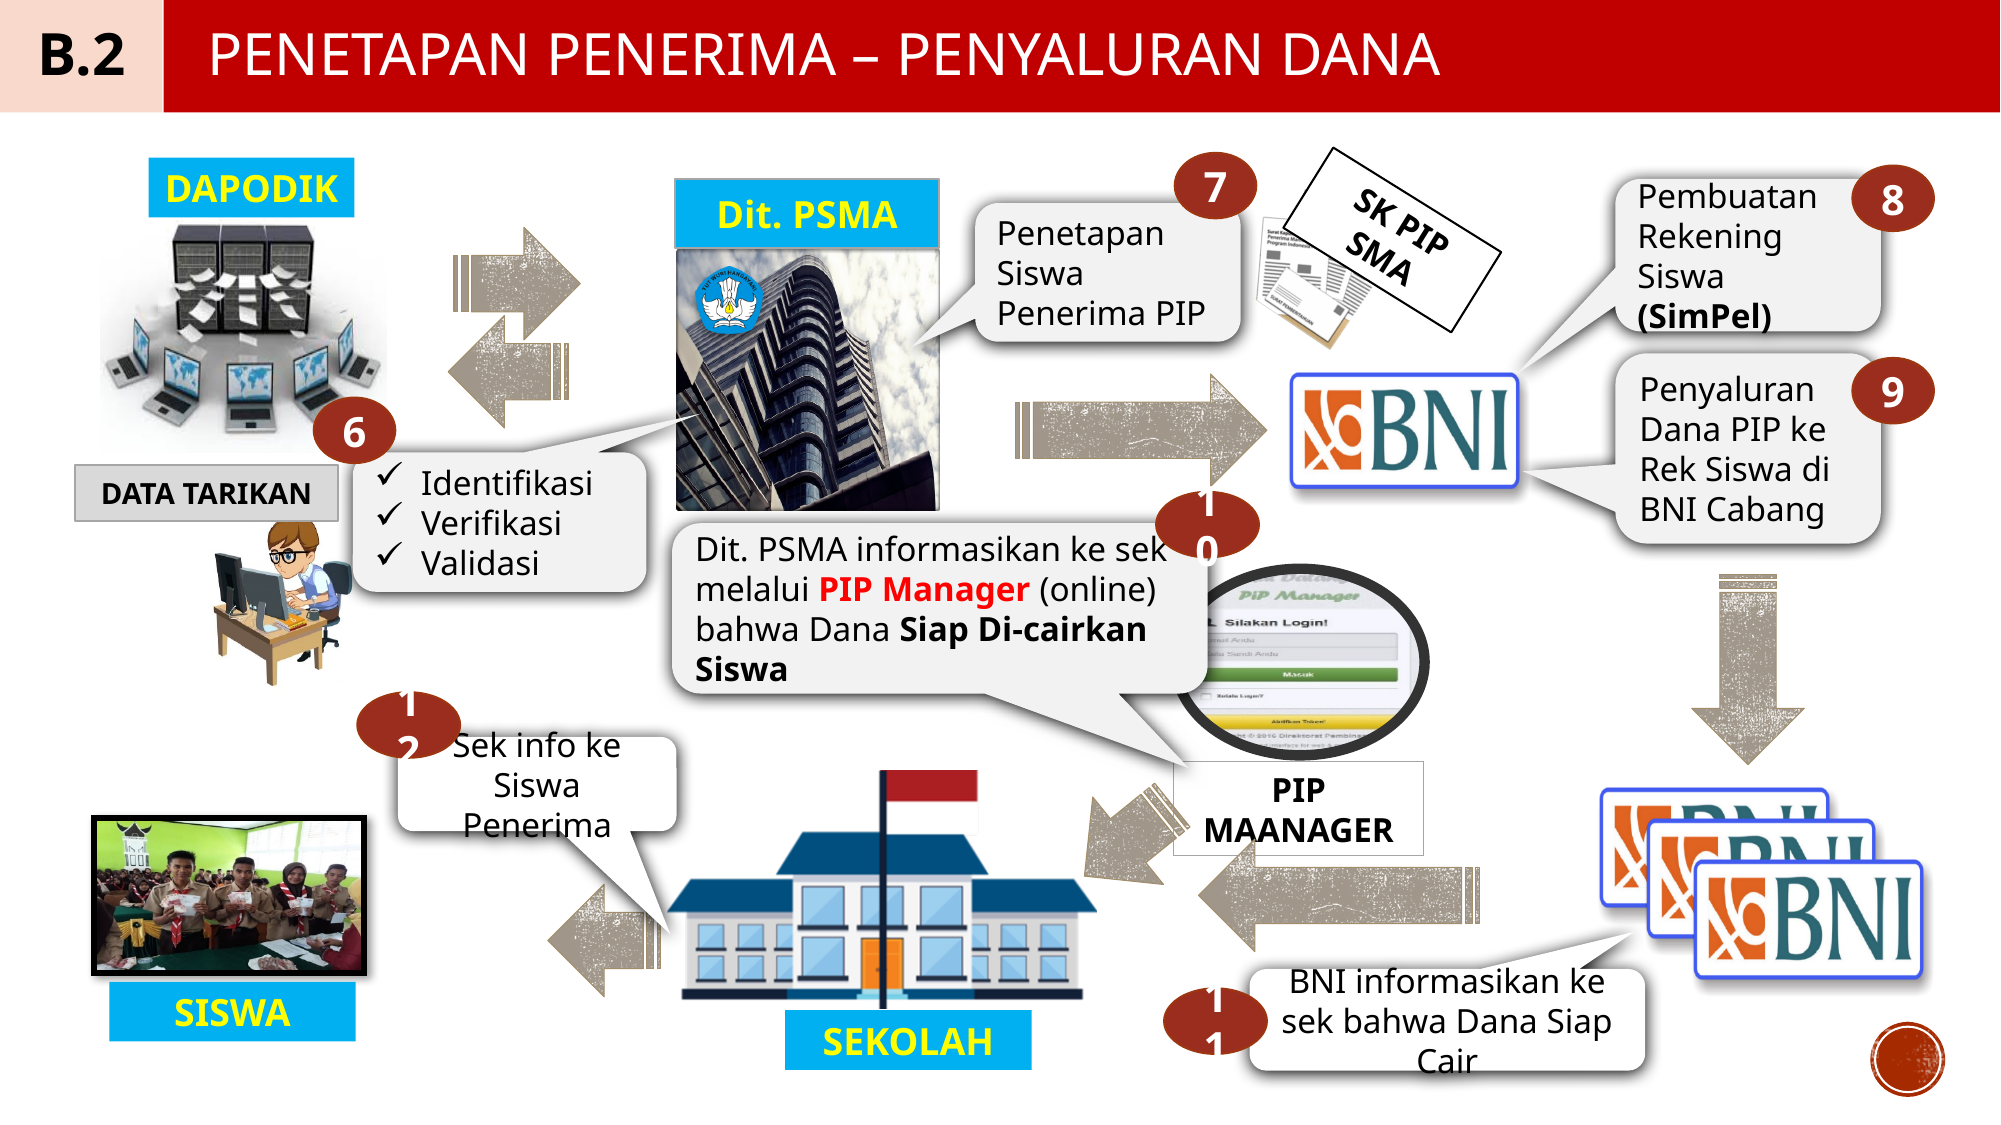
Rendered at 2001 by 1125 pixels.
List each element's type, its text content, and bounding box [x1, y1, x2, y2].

text_box BNI informasikan ke sek bahwa Dana Siap Cair [1248, 940, 1647, 1072]
text_box [1465, 867, 1473, 924]
text_box [646, 935, 654, 969]
text_box [1032, 373, 1268, 487]
text_box SISWA [109, 981, 356, 1042]
picture [1597, 787, 1840, 925]
text_box [447, 314, 551, 429]
text_box [461, 255, 469, 312]
text_box [1719, 574, 1777, 579]
text_box [1015, 402, 1020, 459]
text_box [1022, 402, 1030, 459]
text_box 12 [356, 691, 462, 759]
text_box DAPODIK [148, 157, 355, 204]
text_box [1475, 867, 1480, 924]
text_box SK PIP SMA [1310, 146, 1393, 183]
text_box [1691, 591, 1805, 765]
picture [177, 505, 389, 699]
text_box [471, 226, 581, 341]
text_box [1719, 581, 1777, 589]
text_box DATA TARIKAN [74, 464, 339, 522]
text_box 11 [1163, 987, 1268, 1055]
text_box Pembuatan Rekening Siswa (SimPel) [1517, 177, 1882, 372]
text_box SK PIP SMA [1395, 184, 1503, 334]
text_box Dit. PSMA [674, 178, 940, 249]
text_box Sek info ke Siswa Penerima [396, 735, 678, 933]
picture [1239, 152, 1393, 367]
text_box B.2 [0, 0, 163, 113]
text_box 8 [1851, 164, 1935, 233]
text_box 7 [1173, 151, 1258, 220]
picture [97, 821, 361, 970]
picture [667, 770, 1097, 1009]
picture [676, 249, 940, 511]
text_box [547, 889, 644, 998]
text_box penetapan penerima – penyaluran dana [163, 0, 2000, 113]
text_box SEKOLAH [785, 1010, 1032, 1070]
text_box 6 [324, 454, 385, 465]
text_box 10 [1155, 490, 1260, 559]
text_box Dit. PSMA informasikan ke sek melalui PIP Manager (online) bahwa Dana Siap Di-cairkan Siswa [671, 522, 1209, 764]
picture [100, 204, 387, 453]
text_box 6 [388, 410, 397, 451]
text_box [657, 944, 661, 969]
text_box Penyaluran Dana PIP ke Rek Siswa di BNI Cabang [1530, 352, 1882, 545]
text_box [1600, 790, 1932, 995]
text_box [453, 255, 458, 312]
text_box [1098, 782, 1191, 885]
text_box Identifikasi Verifikasi Validasi [351, 418, 676, 593]
picture [1287, 372, 1530, 506]
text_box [1175, 571, 1423, 802]
text_box [564, 343, 569, 400]
text_box [1198, 838, 1463, 953]
text_box 9 [1851, 356, 1935, 425]
text_box [553, 343, 561, 400]
text_box Penetapan Siswa Penerima PIP [940, 201, 1237, 343]
